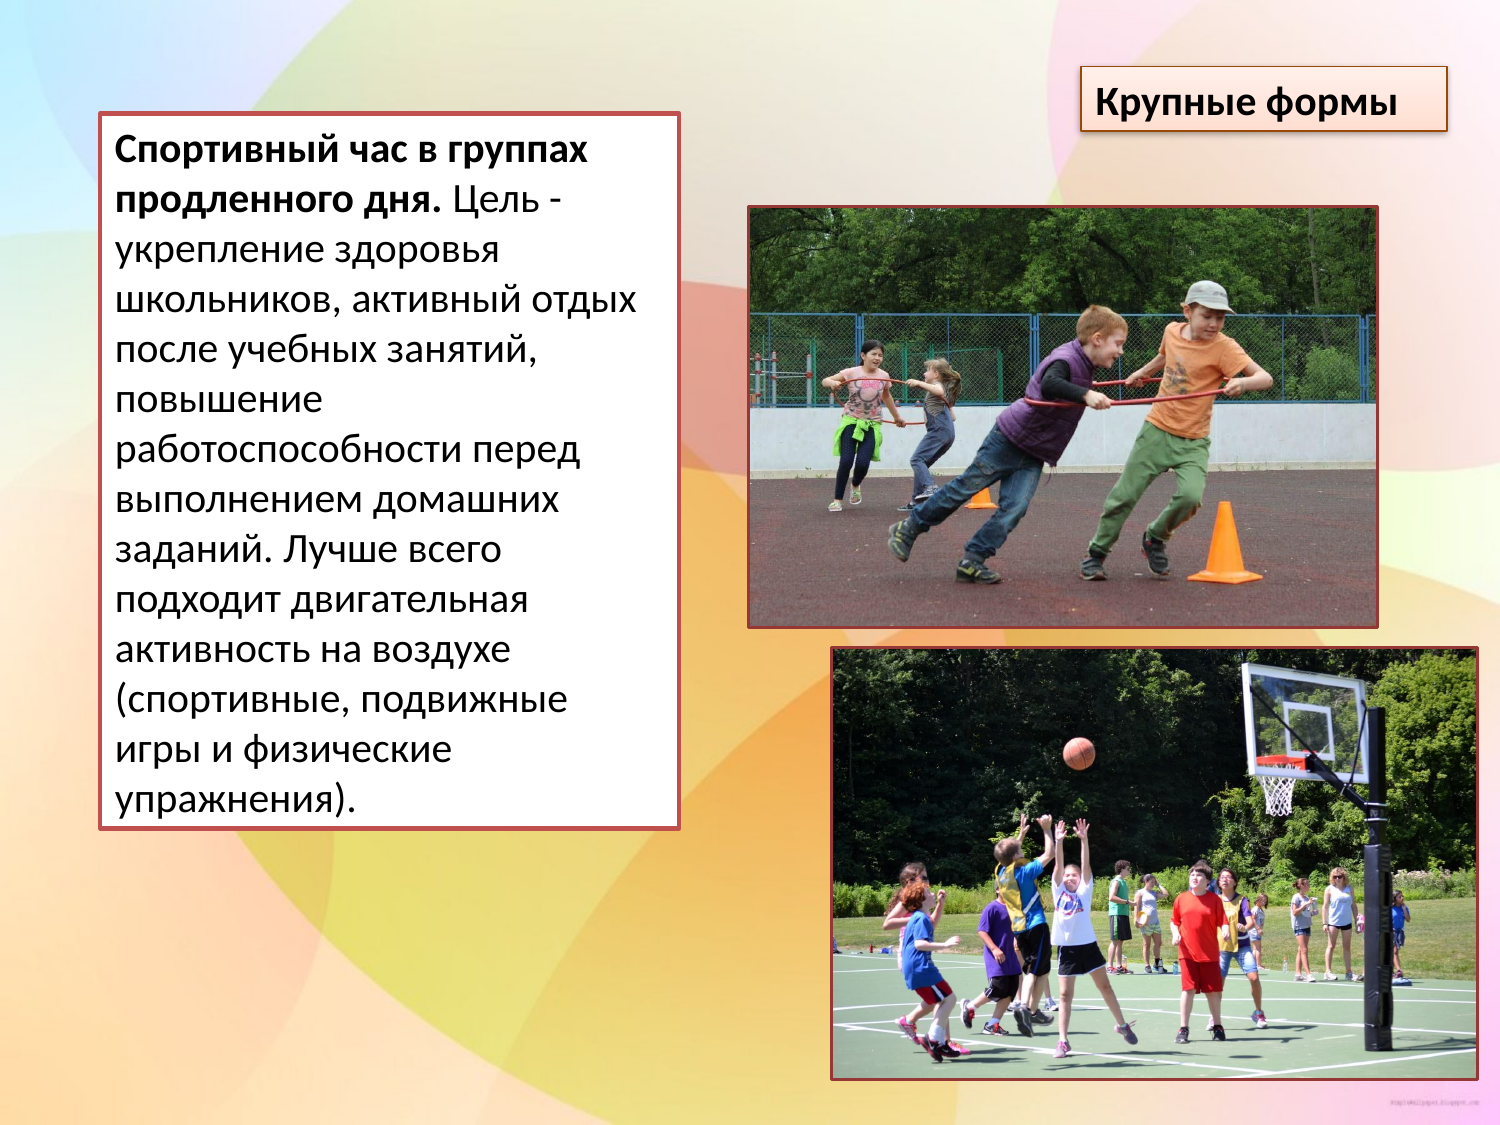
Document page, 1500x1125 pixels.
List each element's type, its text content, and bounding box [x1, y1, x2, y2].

text_box Крупные формы [1080, 66, 1448, 132]
text_box Спортивный час в группах продленного дня. Цель - укрепление здоровья школьников, активный отдых после учебных занятий, повышение работоспособности перед выполнением домашних заданий. Лучше всего подходит двигательная активность на воздухе (спортивные, подвижные игры и физические упражнения). [98, 111, 681, 831]
picture [0, 0, 1500, 1125]
